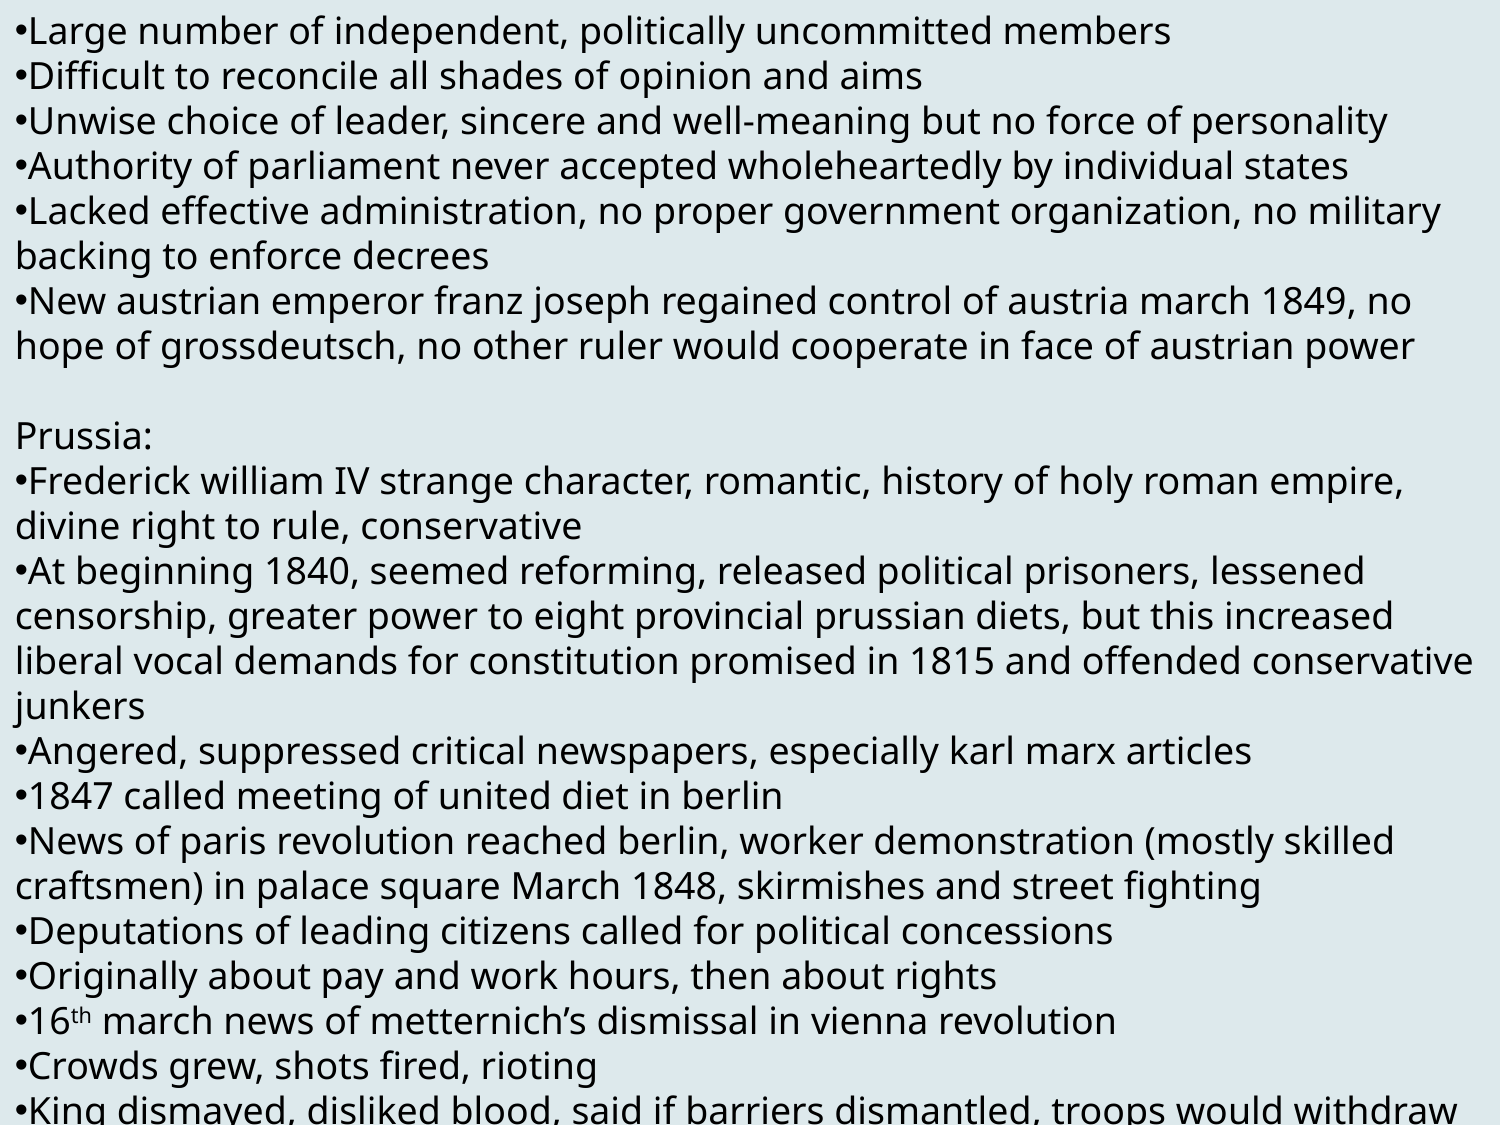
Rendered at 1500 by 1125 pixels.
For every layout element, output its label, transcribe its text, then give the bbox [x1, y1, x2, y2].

text_box Large number of independent, politically uncommitted members Difficult to reconcile all shades of opinion and aims Unwise choice of leader, sincere and well-meaning but no force of personality Authority of parliament never accepted wholeheartedly by individual states Lacked effective administration, no proper government organization, no military backing to enforce decrees New austrian emperor franz joseph regained control of austria march 1849, no hope of grossdeutsch, no other ruler would cooperate in face of austrian power Prussia: Frederick william IV strange character, romantic, history of holy roman empire, divine right to rule, conservative At beginning 1840, seemed reforming, released political prisoners, lessened censorship, greater power to eight provincial prussian diets, but this increased liberal vocal demands for constitution promised in 1815 and offended conservative junkers Angered, suppressed critical newspapers, especially karl marx articles 1847 called meeting of united diet in berlin News of paris revolution reached berlin, worker demonstration (mostly skilled craftsmen) in palace square March 1848, skirmishes and street fighting Deputations of leading citizens called for political concessions Originally about pay and work hours, then about rights 16th march news of metternich’s dismissal in vienna revolution Crowds grew, shots fired, rioting King dismayed, disliked blood, said if barriers dismantled, troops would withdraw [0, 0, 1500, 1125]
